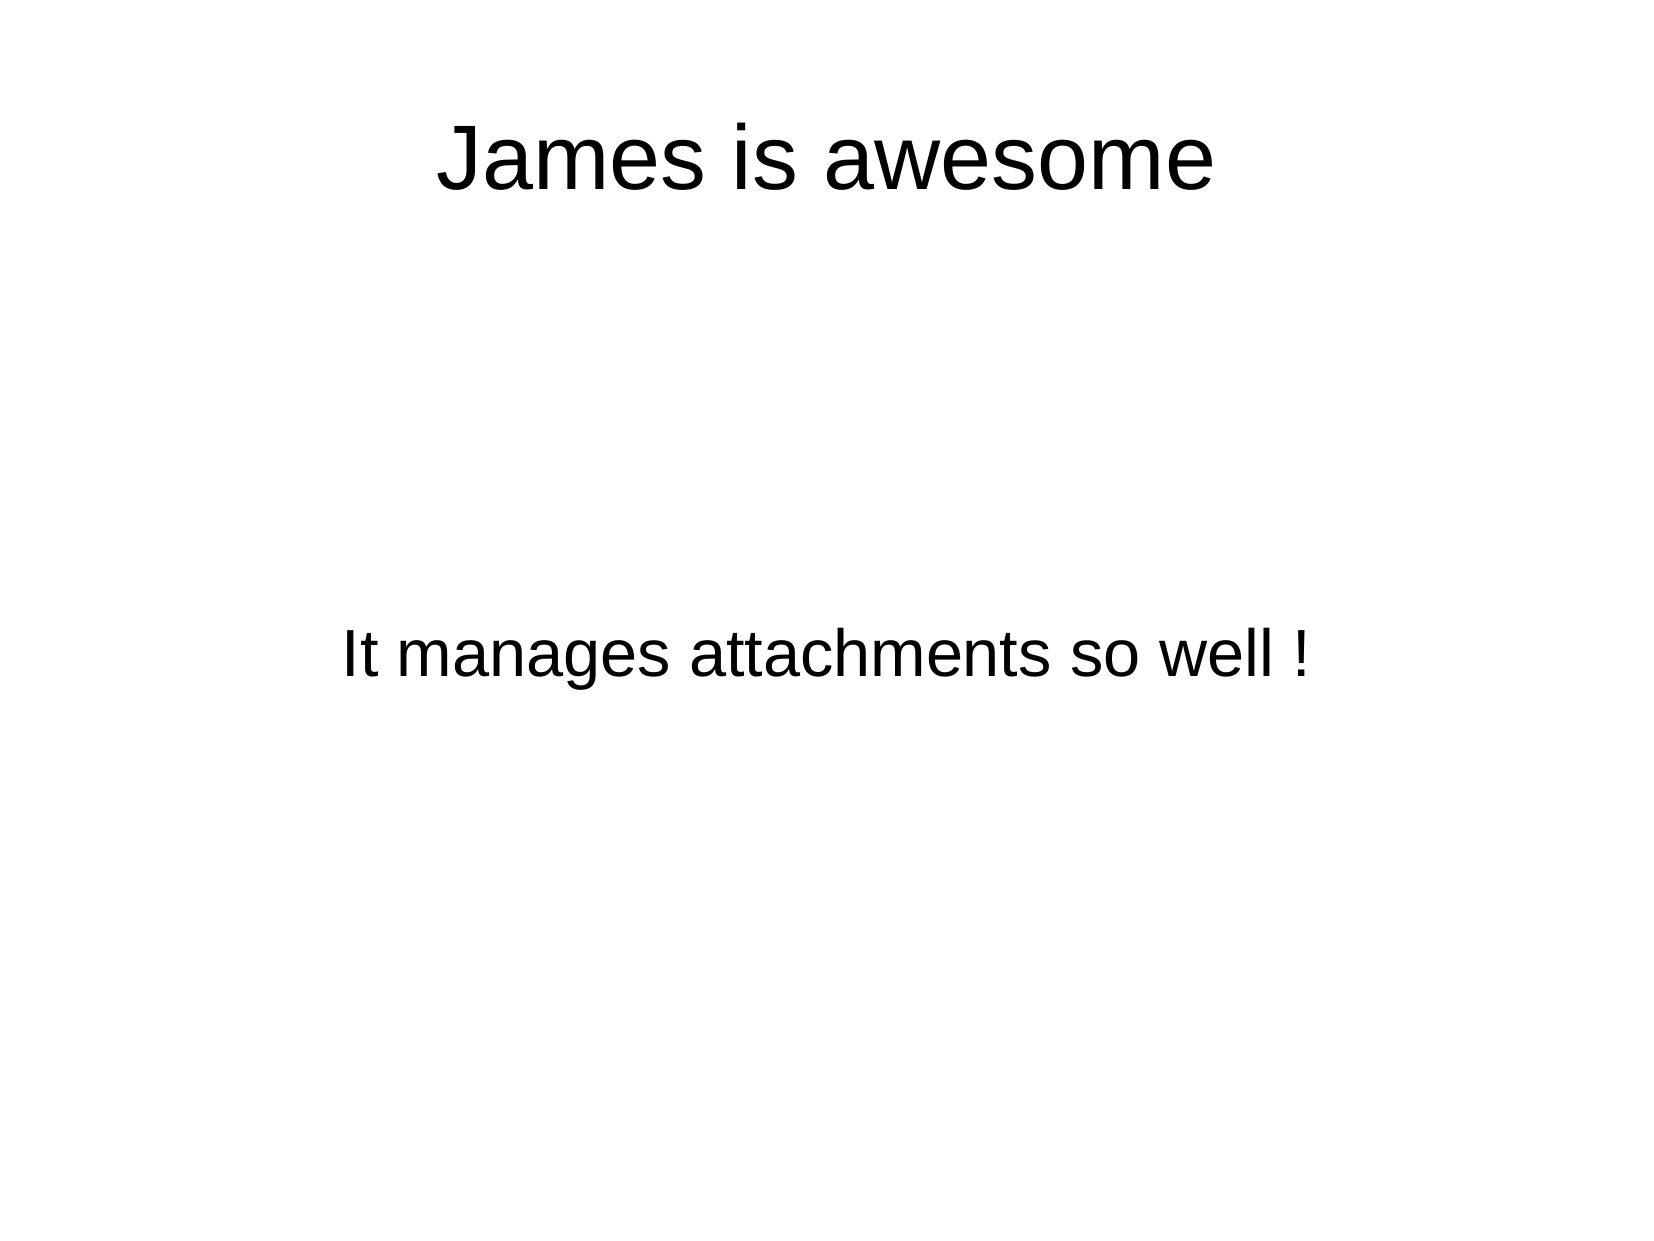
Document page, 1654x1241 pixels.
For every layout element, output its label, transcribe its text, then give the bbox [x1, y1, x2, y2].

text_box James is awesome [82, 49, 1571, 257]
text_box It manages attachments so well ! [82, 290, 1571, 1010]
